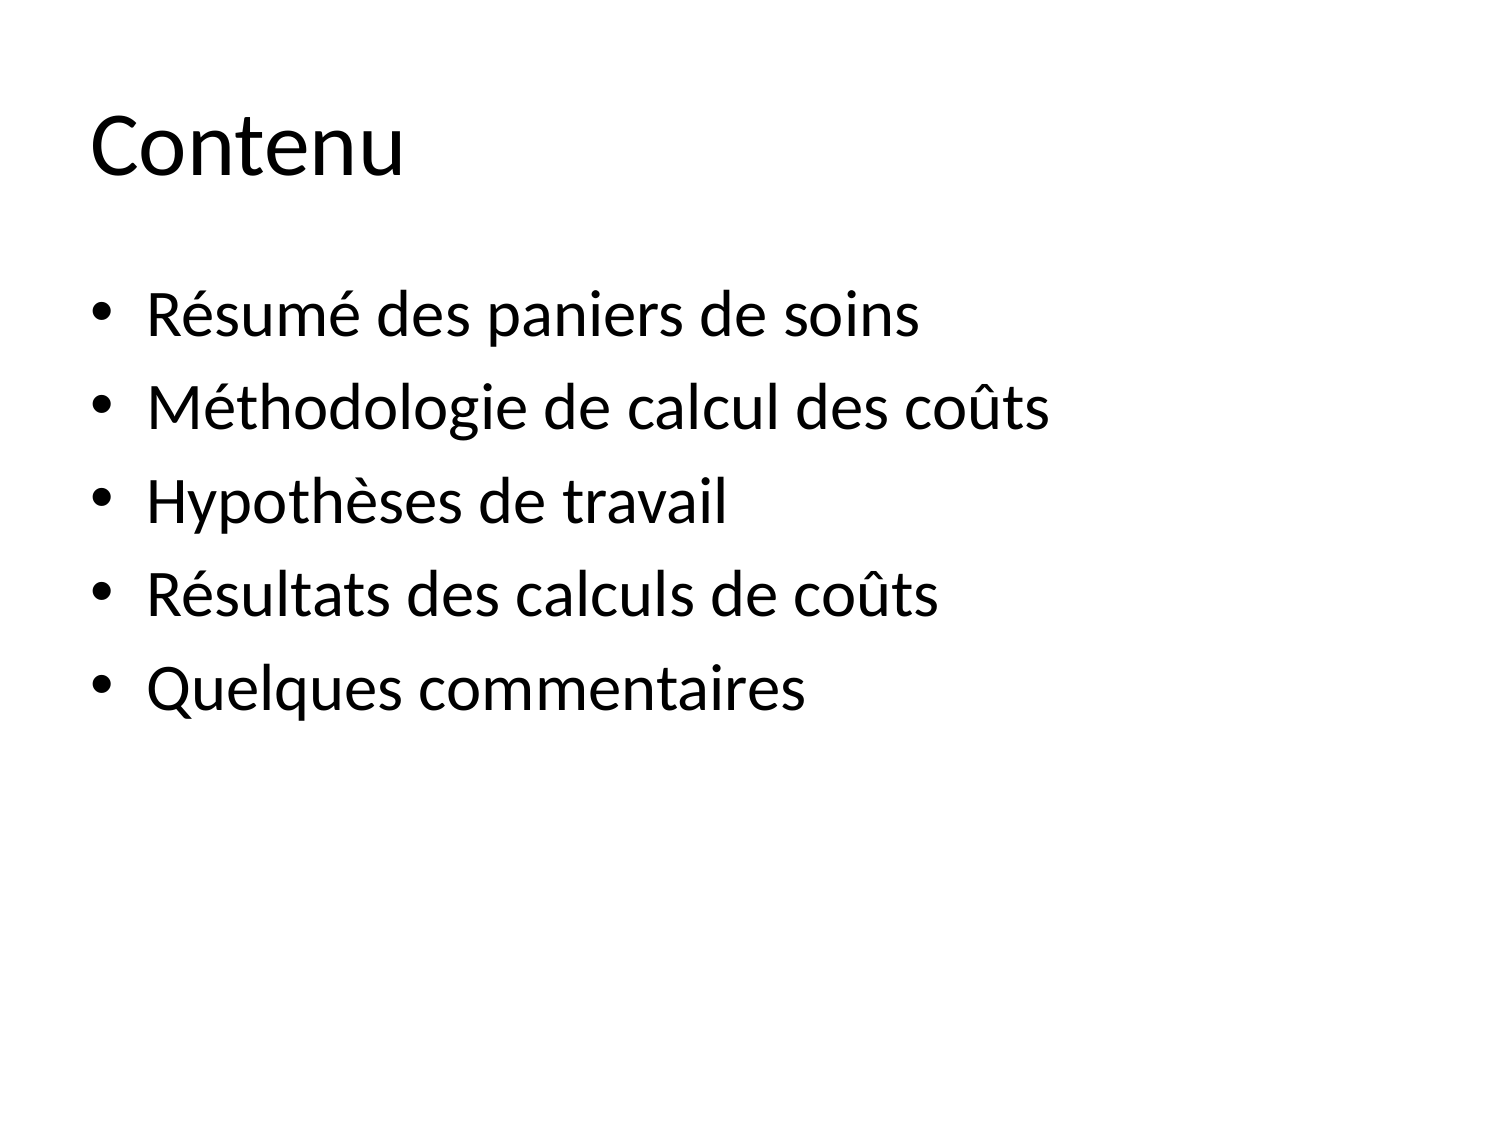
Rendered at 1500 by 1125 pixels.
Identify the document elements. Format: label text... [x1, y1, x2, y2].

title Contenu [75, 45, 1425, 233]
list Résumé des paniers de soins Méthodologie de calcul des coûts Hypothèses de travail Résultats des calculs de coûts Quelques commentaires [75, 262, 1425, 1005]
